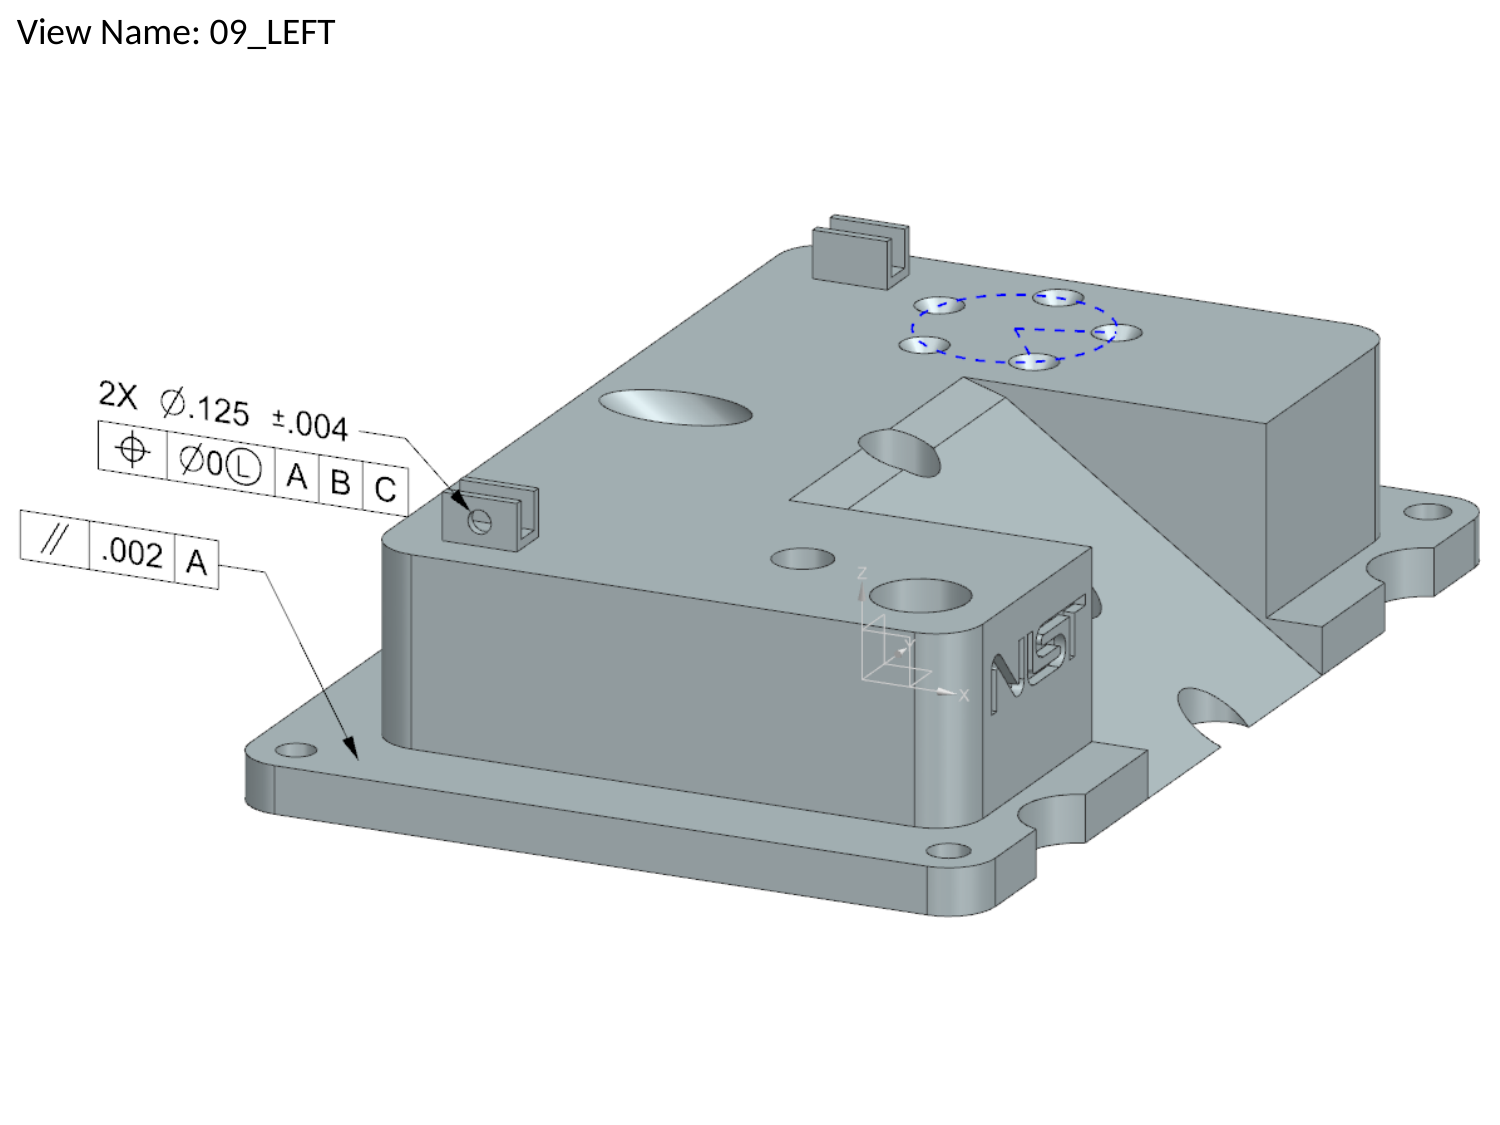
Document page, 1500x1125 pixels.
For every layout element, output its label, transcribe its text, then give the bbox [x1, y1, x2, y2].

text_box View Name: 09_LEFT [2, 0, 351, 60]
picture [0, 187, 1500, 938]
